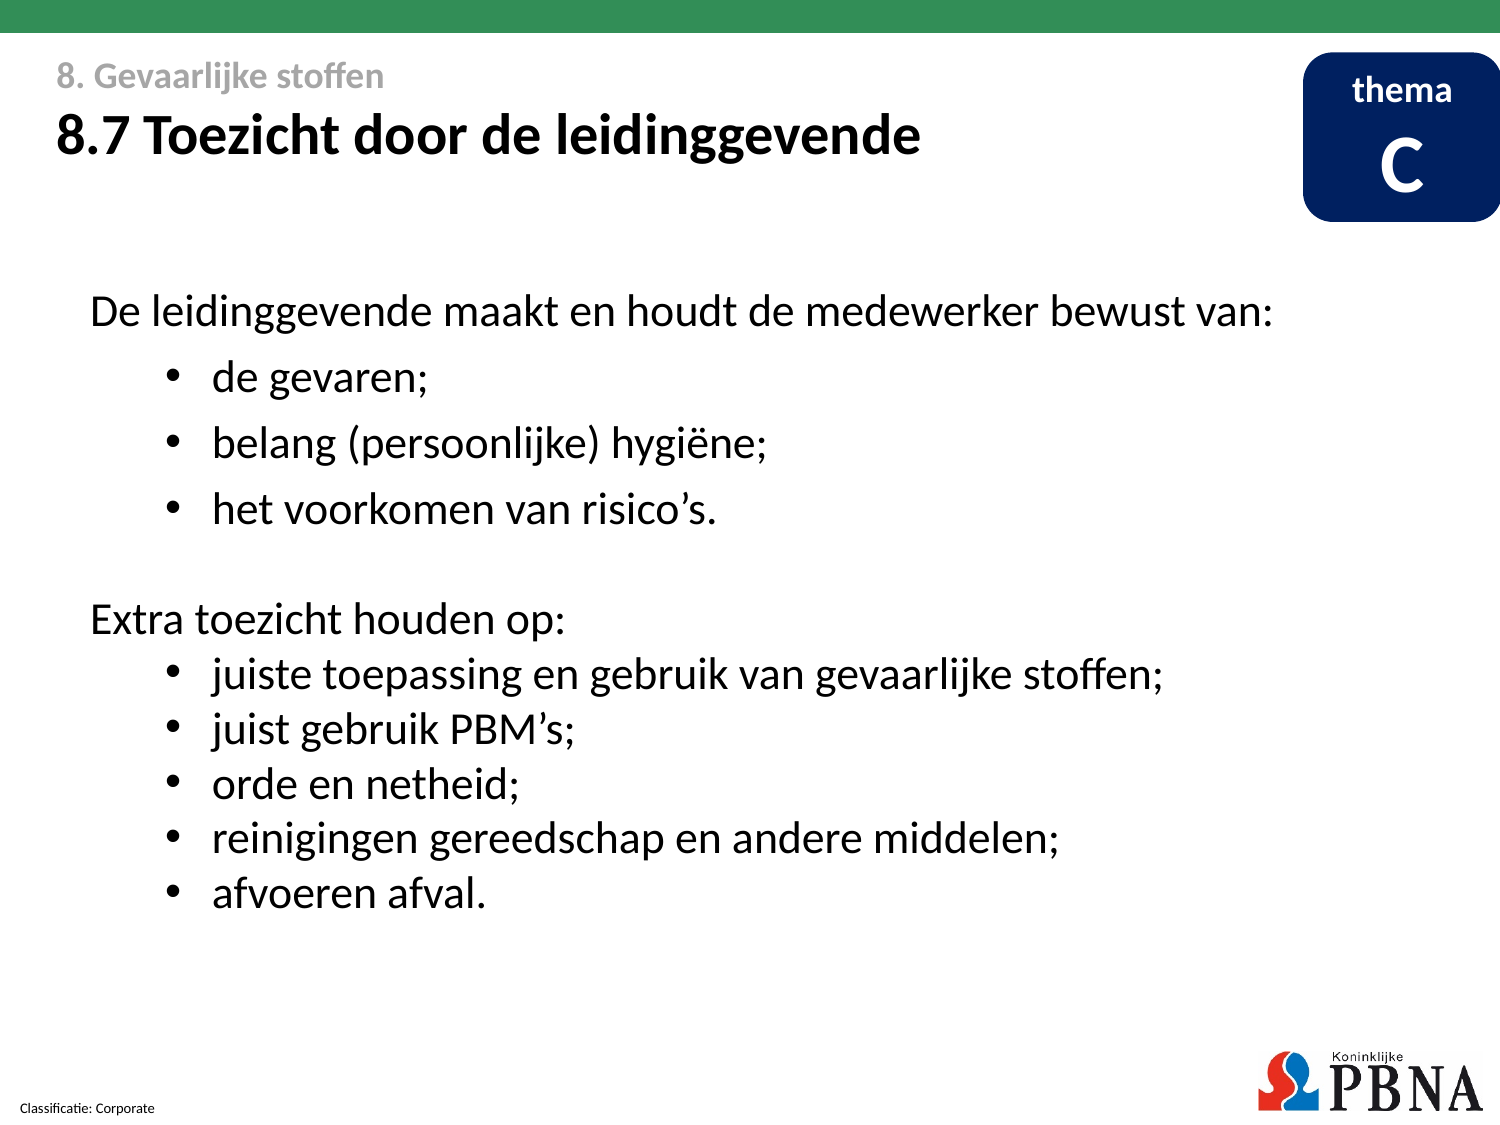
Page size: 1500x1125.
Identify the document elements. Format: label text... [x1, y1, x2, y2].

picture [1257, 1051, 1483, 1112]
title 8. Gevaarlijke stoffen 8.7 Toezicht door de leidinggevende [41, 43, 1392, 232]
text_box thema C [1303, 52, 1500, 222]
list De leidinggevende maakt en houdt de medewerker bewust van: de gevaren; belang (persoonlijke) hygiëne; het voorkomen van risico’s. Extra toezicht houden op: juiste toepassing en gebruik van gevaarlijke stoffen; juist gebruik PBM’s; orde en netheid; reinigingen gereedschap en andere middelen; afvoeren afval. [75, 262, 1425, 1047]
text_box [0, 0, 1500, 33]
